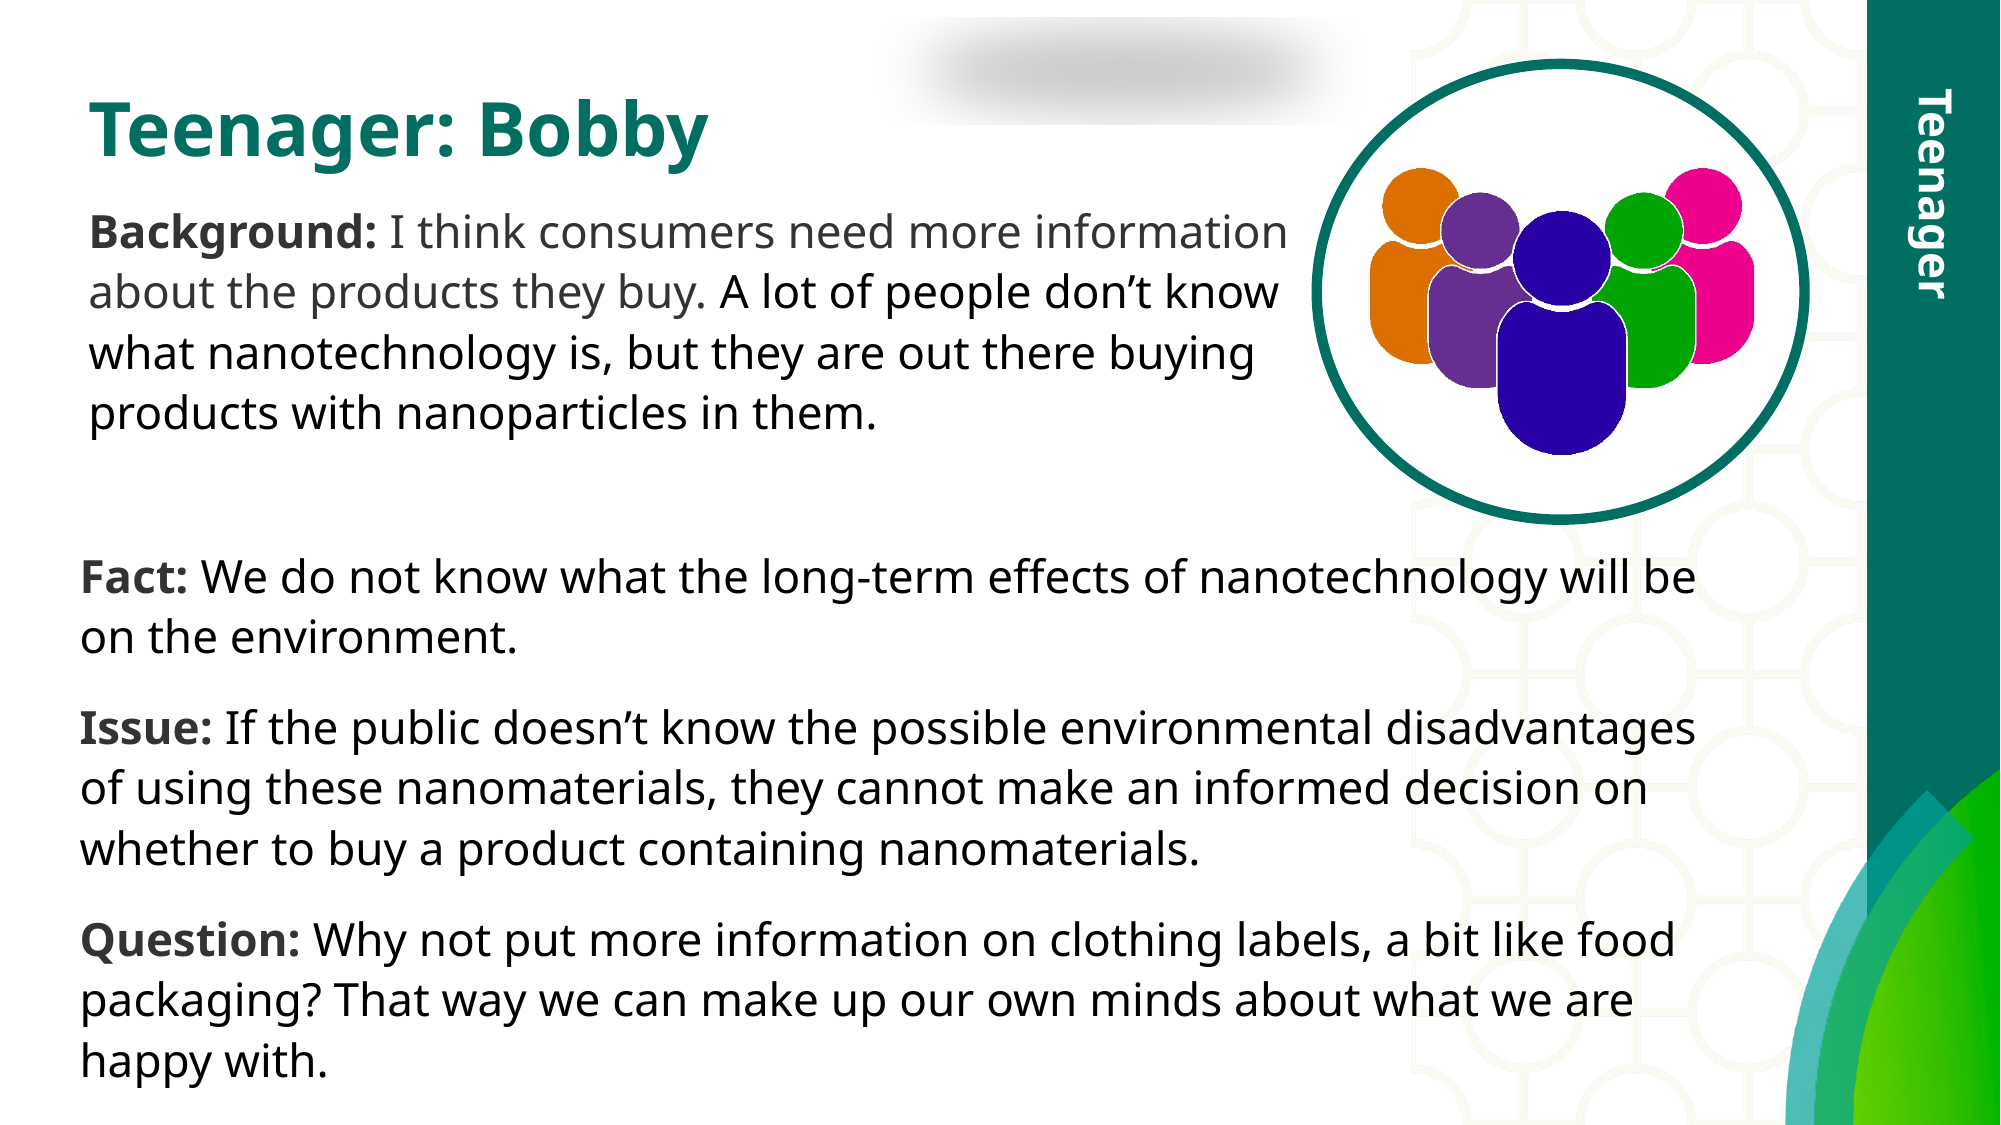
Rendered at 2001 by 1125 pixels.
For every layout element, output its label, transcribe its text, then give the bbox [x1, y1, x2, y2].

text_box Teenager [1867, 88, 2000, 768]
title Teenager: Bobby [88, 63, 1316, 137]
text_box Background: I think consumers need more information about the products they buy. A lot of people don’t know what nanotechnology is, but they are out there buying products with nanoparticles in them. [73, 189, 1309, 492]
picture [1316, 0, 2001, 1125]
list Fact: We do not know what the long-term effects of nanotechnology will be on the environment. Issue: If the public doesn’t know the possible environmental disadvantages of using these nanomaterials, they cannot make an informed decision on whether to buy a product containing nanomaterials. Question: Why not put more information on clothing labels, a bit like food packaging? That way we can make up our own minds about what we are happy with. [79, 542, 1743, 1125]
